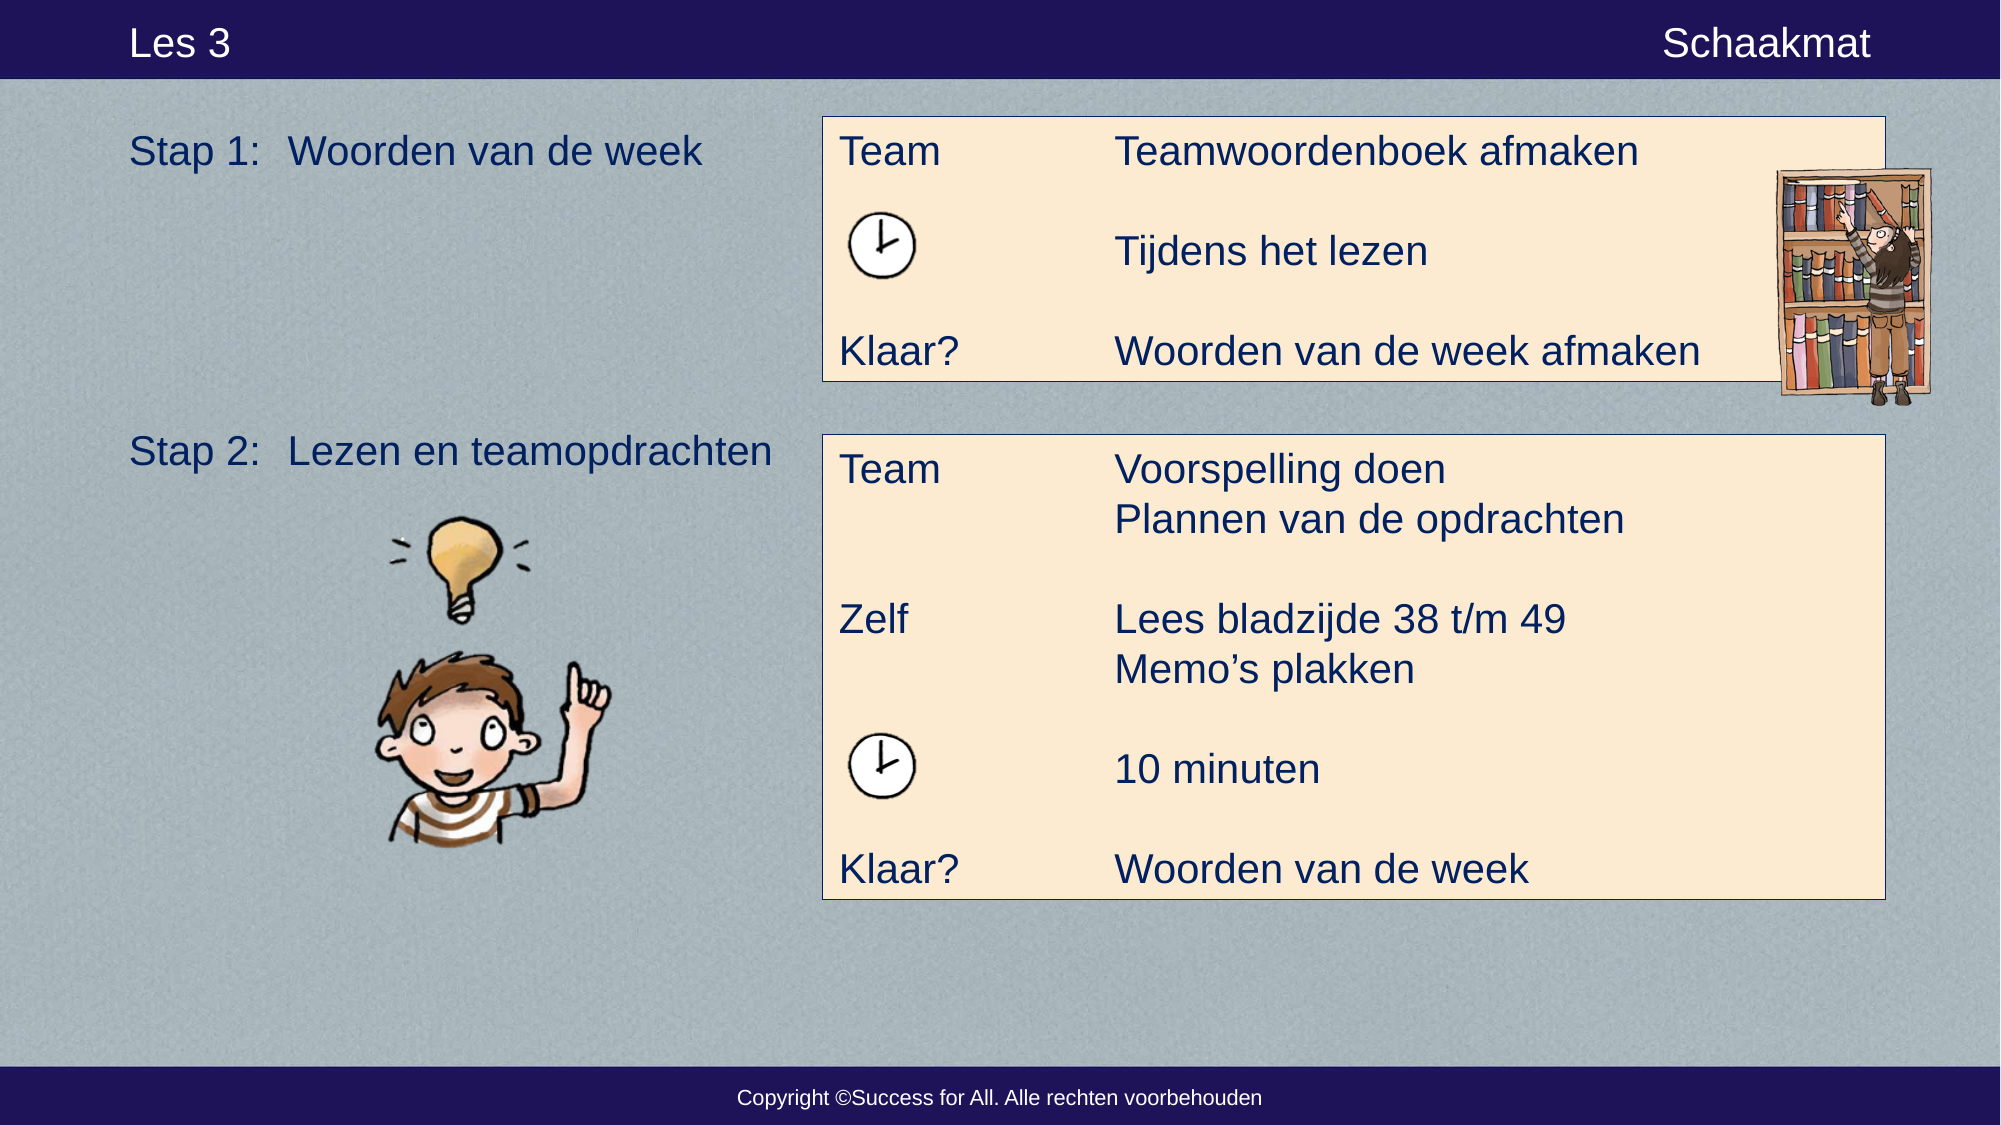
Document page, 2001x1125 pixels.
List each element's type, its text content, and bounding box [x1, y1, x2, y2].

text_box Les 3 [114, 8, 354, 73]
text_box Team Voorspelling doen Plannen van de opdrachten Zelf Lees bladzijde 38 t/m 49 Memo’s plakken 10 minuten Klaar? Woorden van de week [822, 434, 1886, 900]
text_box Schaakmat [999, 8, 1886, 73]
text_box Stap 1: Woorden van de week Stap 2: Lezen en teamopdrachten [114, 116, 907, 532]
text_box Copyright ©Success for All. Alle rechten voorbehouden [0, 1076, 2000, 1125]
text_box Team Teamwoordenboek afmaken Tijdens het lezen Klaar? Woorden van de week afmaken [822, 116, 1886, 382]
picture [0, 0, 2001, 1125]
